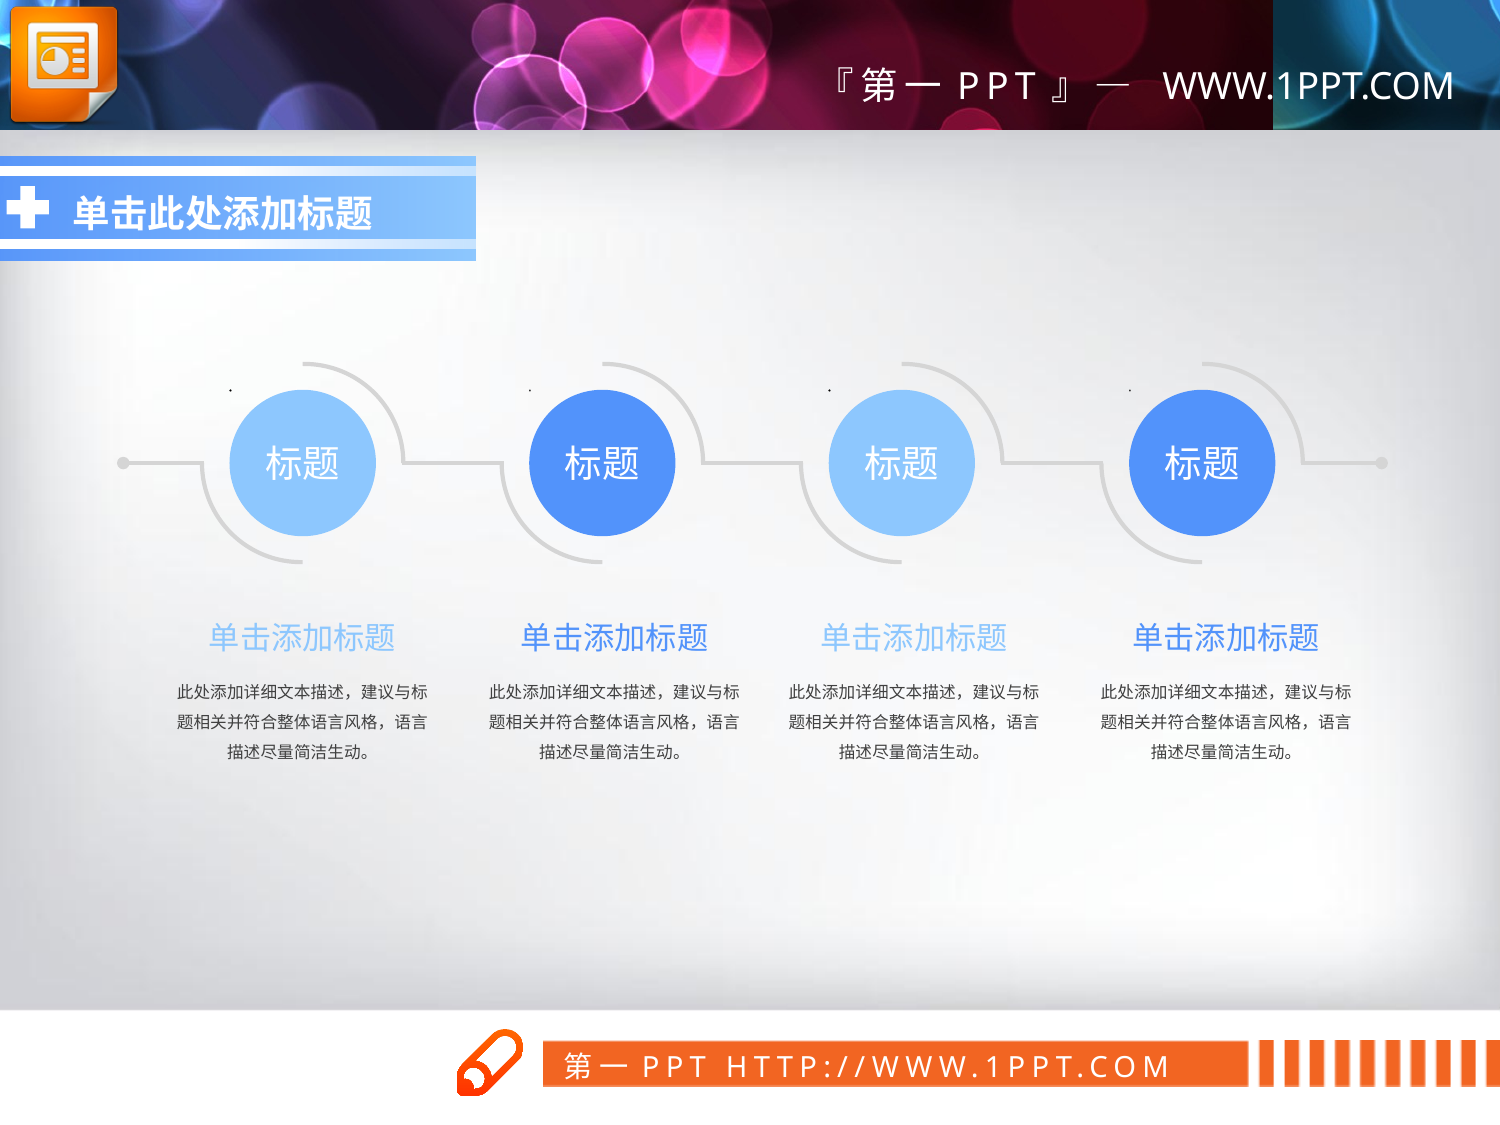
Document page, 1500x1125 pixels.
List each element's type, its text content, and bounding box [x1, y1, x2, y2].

text_box [0, 156, 476, 166]
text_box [483, 610, 746, 835]
text_box 标题 [229, 390, 297, 461]
picture [543, 1040, 1500, 1087]
text_box [0, 239, 476, 249]
text_box [6, 186, 49, 229]
text_box [0, 176, 476, 239]
text_box 标题 [1207, 473, 1275, 537]
text_box 单击此处添加标题 [57, 183, 390, 243]
text_box [0, 249, 476, 261]
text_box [903, 363, 1203, 563]
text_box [782, 610, 1046, 835]
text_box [1201, 363, 1382, 464]
text_box [0, 166, 476, 176]
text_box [171, 610, 434, 835]
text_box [602, 363, 902, 563]
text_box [1094, 610, 1358, 835]
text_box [302, 363, 601, 563]
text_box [122, 462, 297, 563]
picture [0, 0, 1500, 1012]
